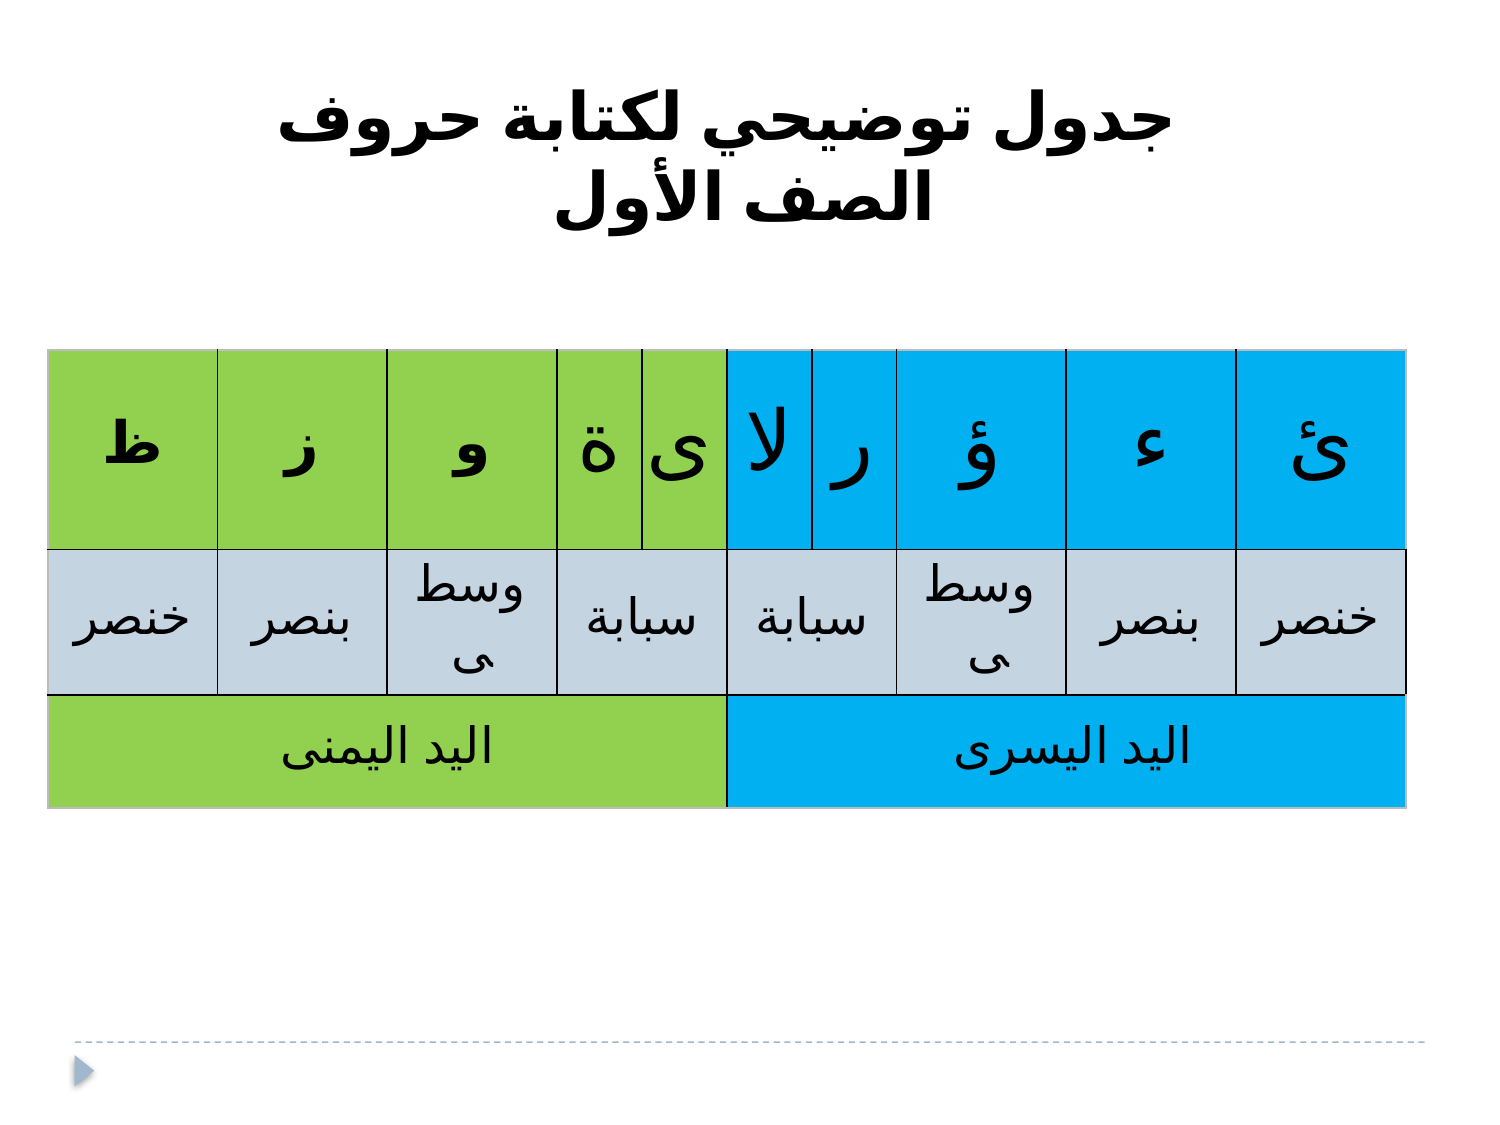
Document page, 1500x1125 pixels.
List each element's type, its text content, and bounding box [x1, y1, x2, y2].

table_header و [388, 351, 556, 549]
table_cell بنصر [1067, 550, 1235, 694]
table_cell اليد اليسرى [728, 696, 1405, 807]
table_header ظ [49, 351, 217, 549]
table_cell خنصر [1237, 550, 1405, 694]
table_header ى [643, 351, 726, 549]
table_header ز [218, 351, 386, 549]
table_header ؤ [897, 351, 1065, 549]
table_header ء [1067, 351, 1235, 549]
table_header ر [813, 351, 896, 549]
table_cell سبابة [728, 550, 896, 694]
table_header لا [728, 351, 811, 549]
table_cell وسطى [388, 550, 556, 694]
table_cell وسطى [897, 550, 1065, 694]
table_cell خنصر [49, 550, 217, 694]
table_header ة [558, 351, 641, 549]
table_cell بنصر [218, 550, 386, 694]
table_header ئ [1237, 351, 1405, 549]
text_box جدول توضيحي لكتابة حروف الصف الأول [242, 66, 1212, 241]
table_cell اليد اليمنى [49, 696, 726, 807]
table_cell سبابة [558, 550, 726, 694]
